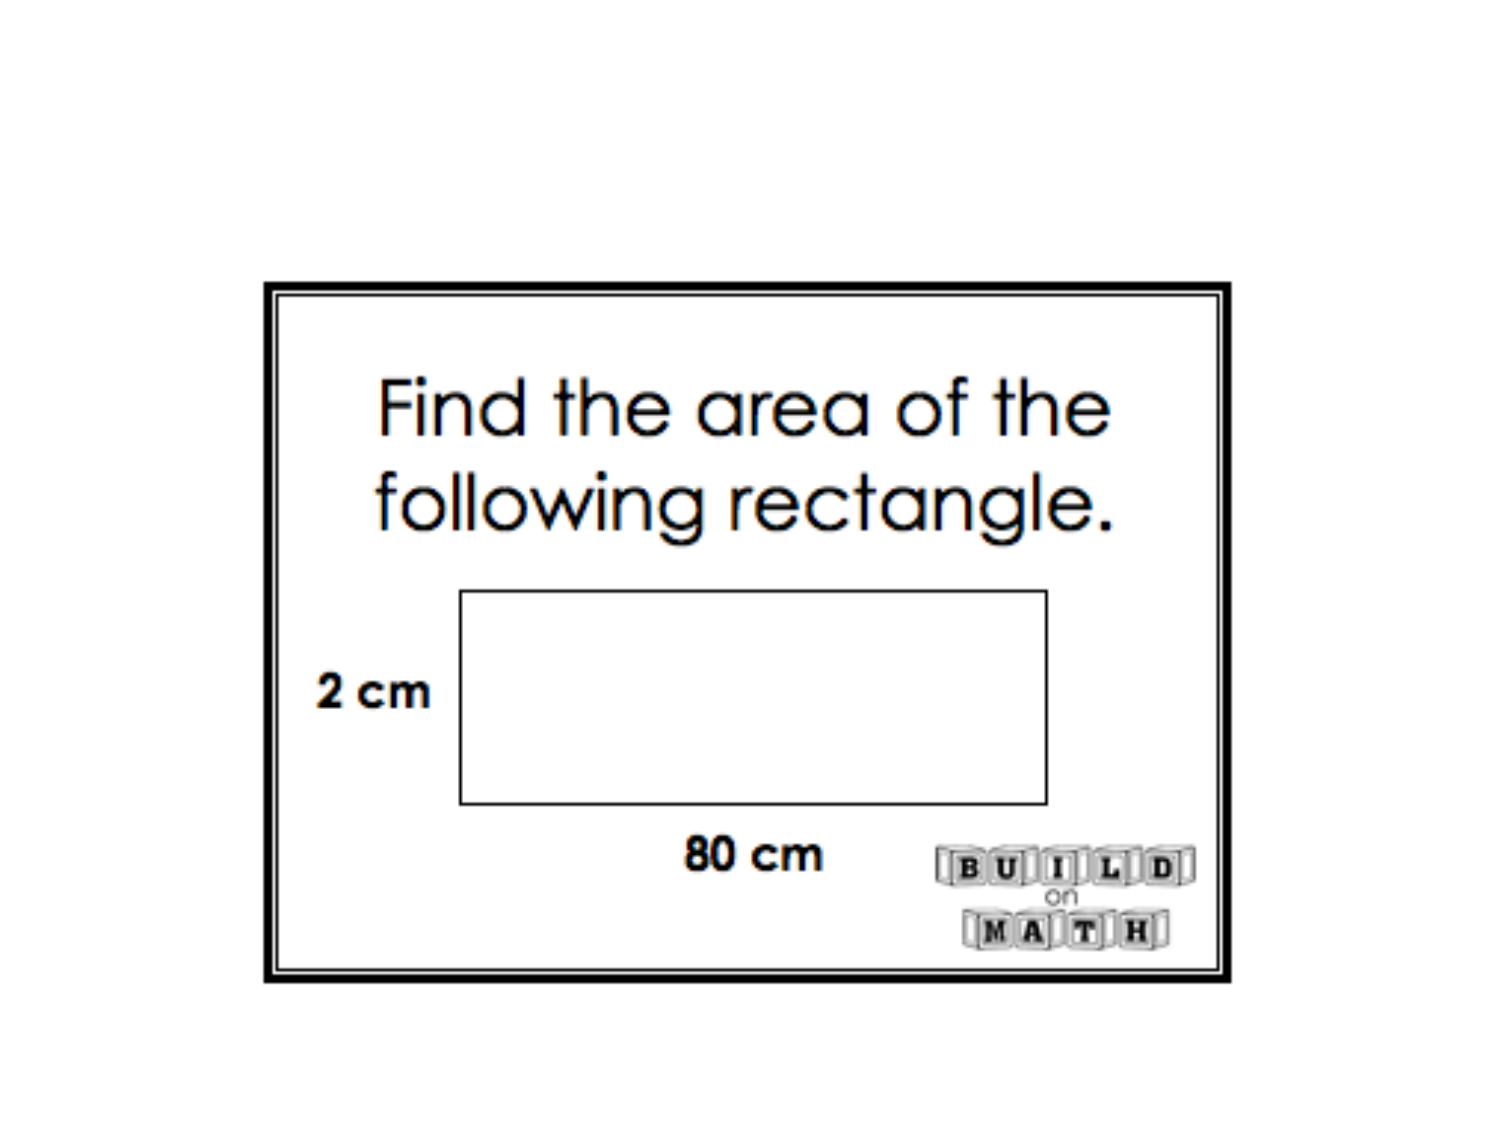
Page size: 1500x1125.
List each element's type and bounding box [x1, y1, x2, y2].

list [74, 262, 1426, 1006]
